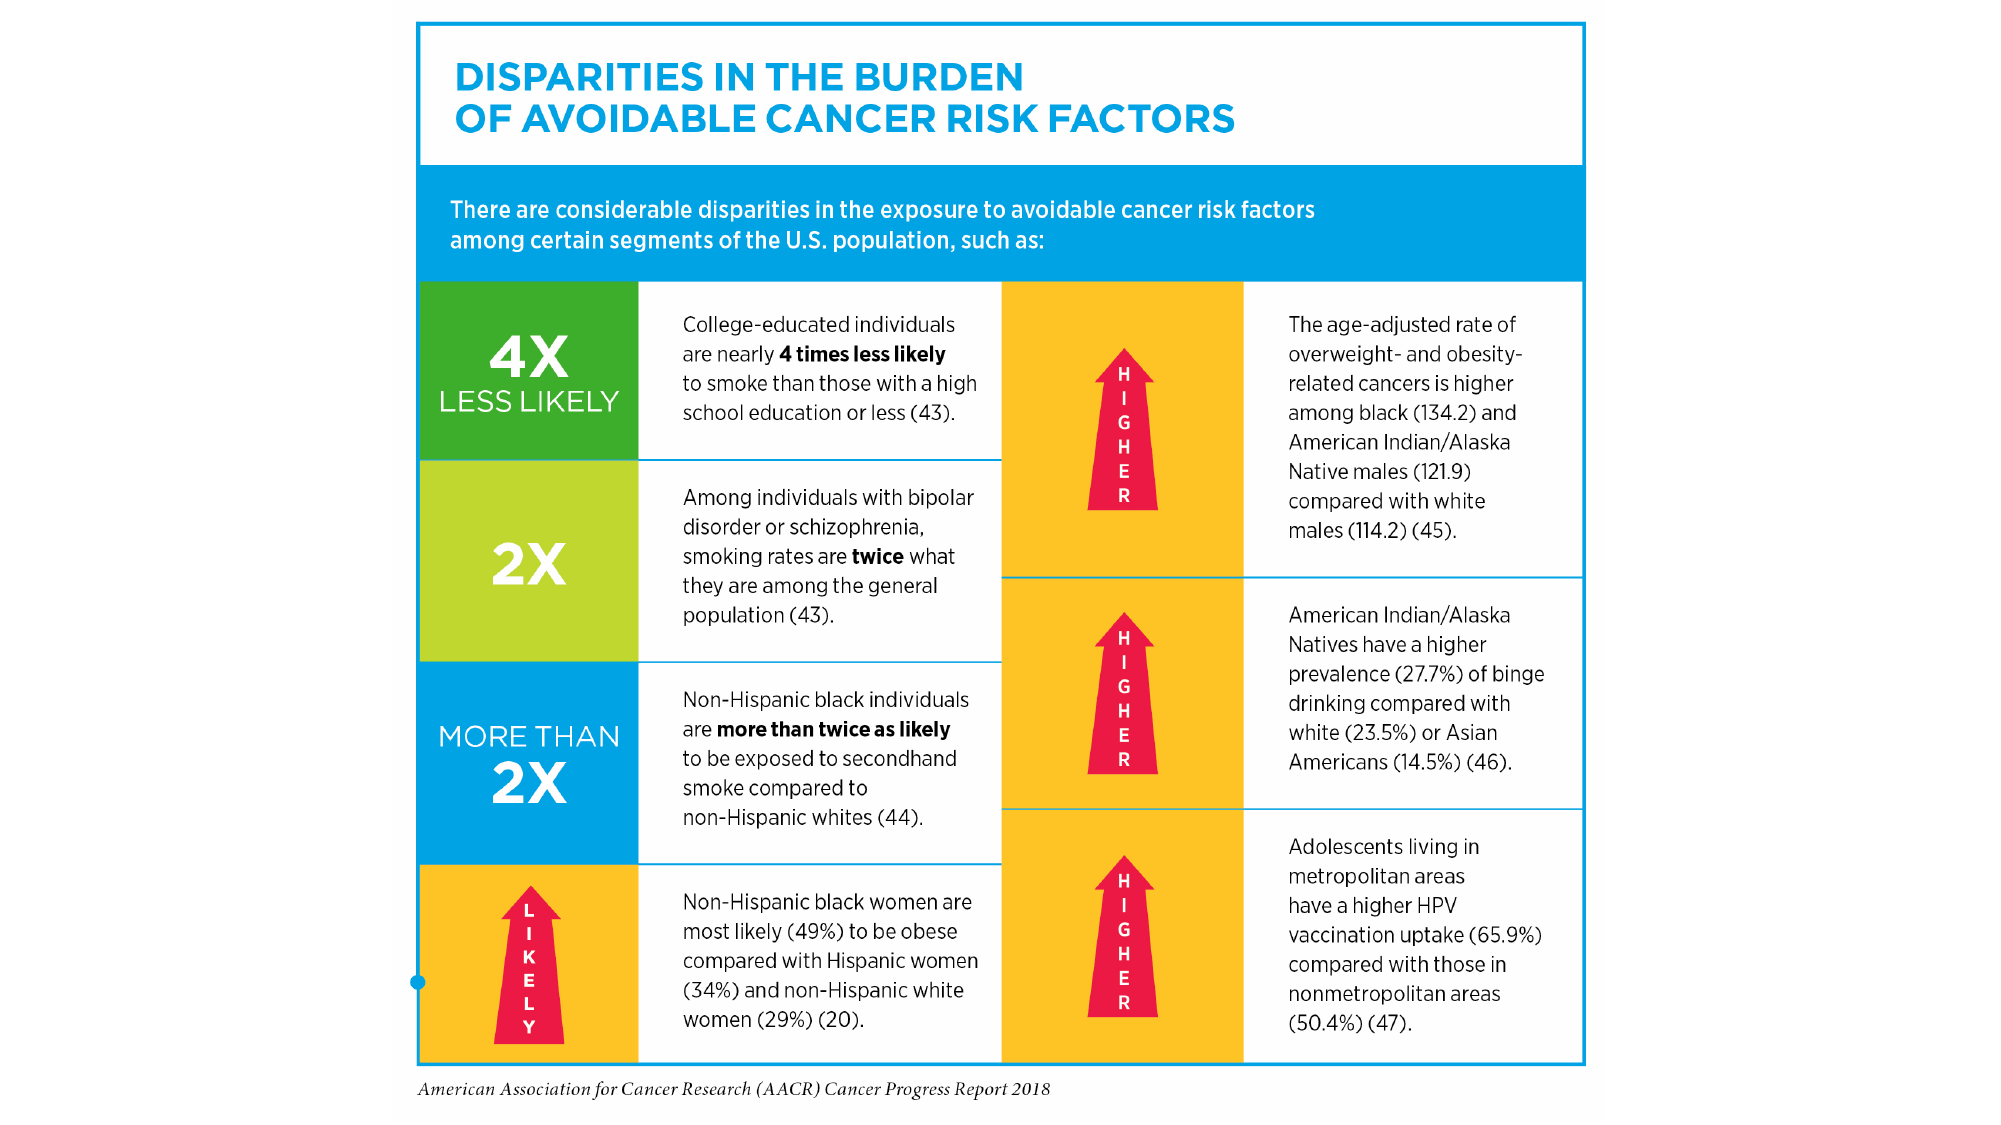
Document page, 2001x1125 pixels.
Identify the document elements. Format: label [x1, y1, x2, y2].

picture [391, 0, 1605, 1122]
